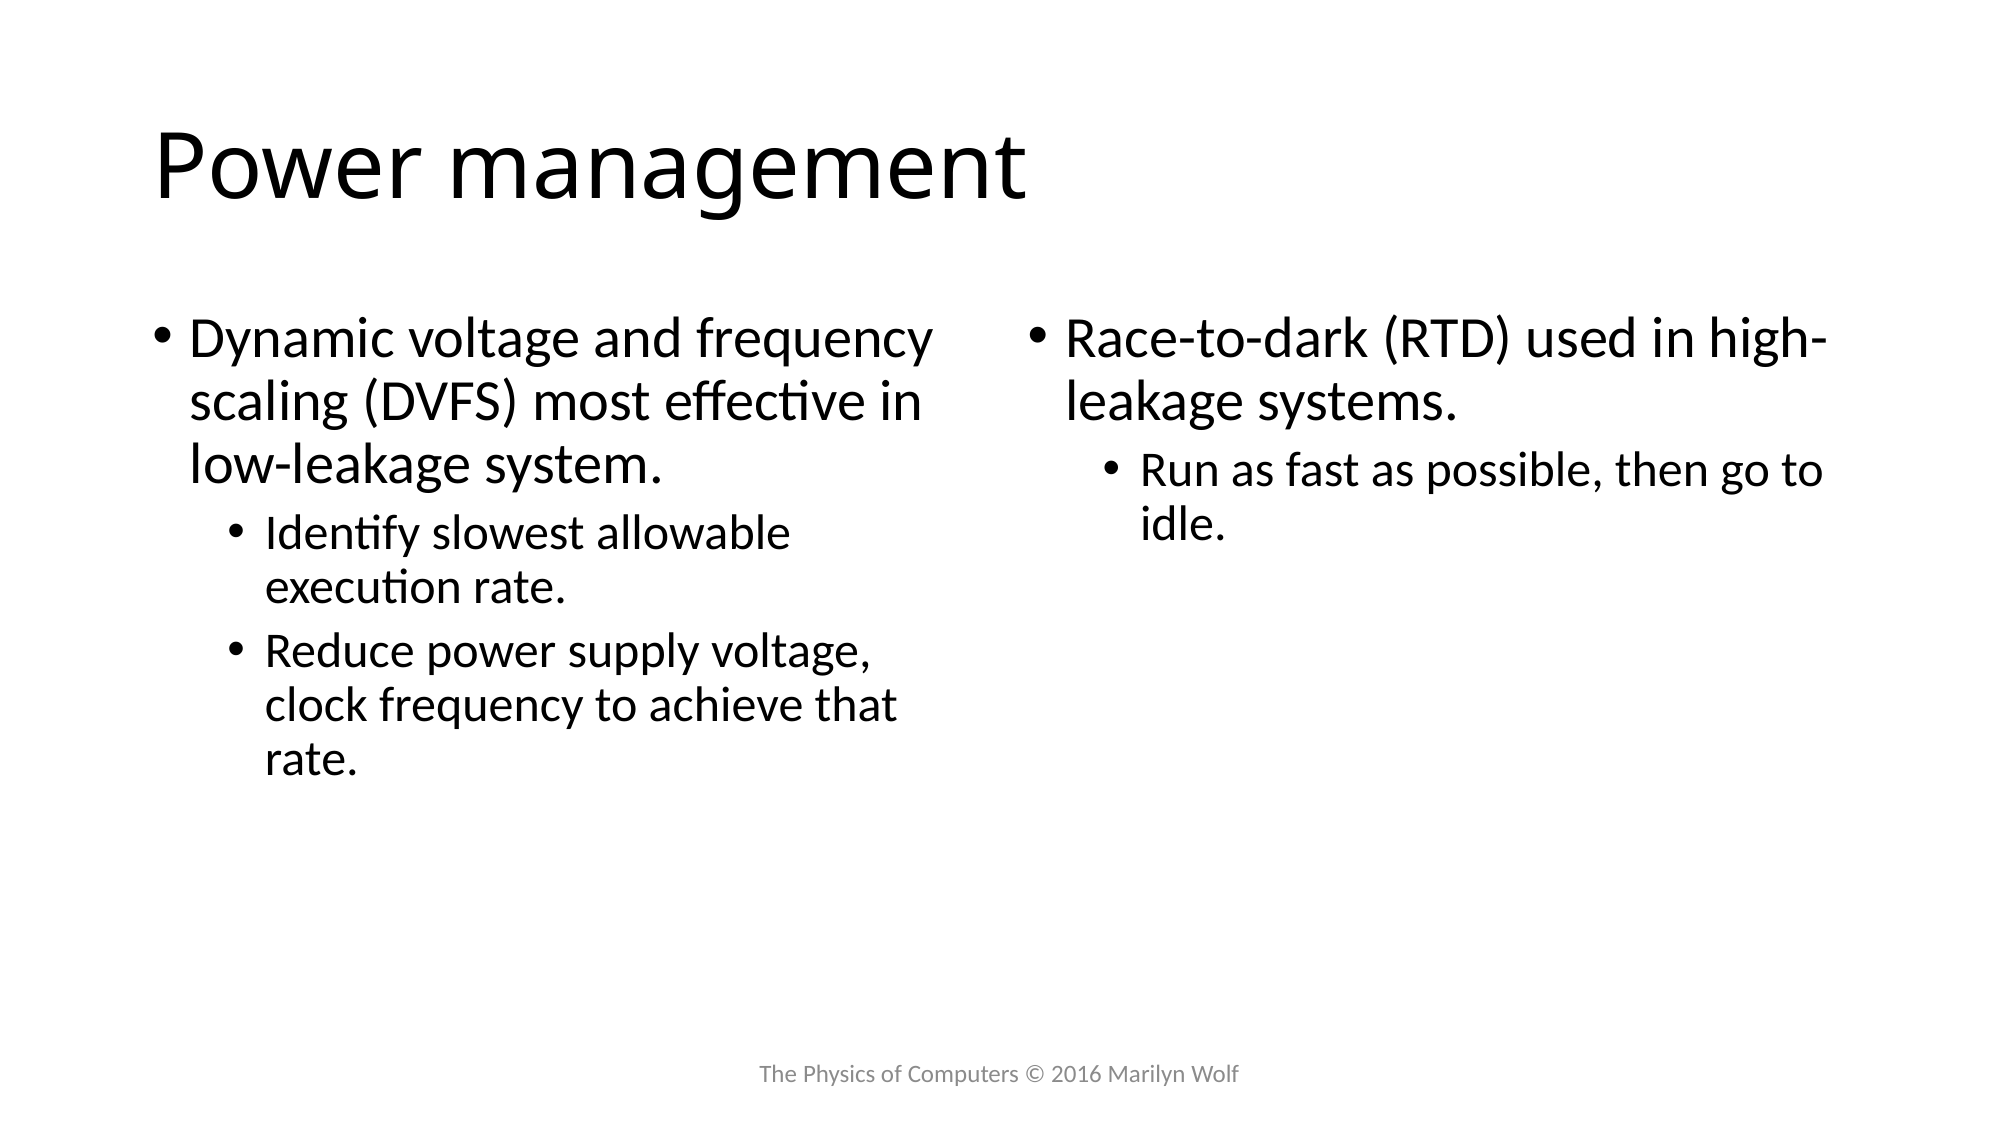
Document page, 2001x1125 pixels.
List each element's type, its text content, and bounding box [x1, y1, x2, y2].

title Power management [137, 59, 1863, 278]
footer The Physics of Computers © 2016 Marilyn Wolf [662, 1042, 1338, 1103]
list Dynamic voltage and frequency scaling (DVFS) most effective in low-leakage system. Identify slowest allowable execution rate. Reduce power supply voltage, clock frequency to achieve that rate. [137, 299, 988, 1014]
list Race-to-dark (RTD) used in high-leakage systems. Run as fast as possible, then go to idle. [1012, 299, 1863, 1014]
